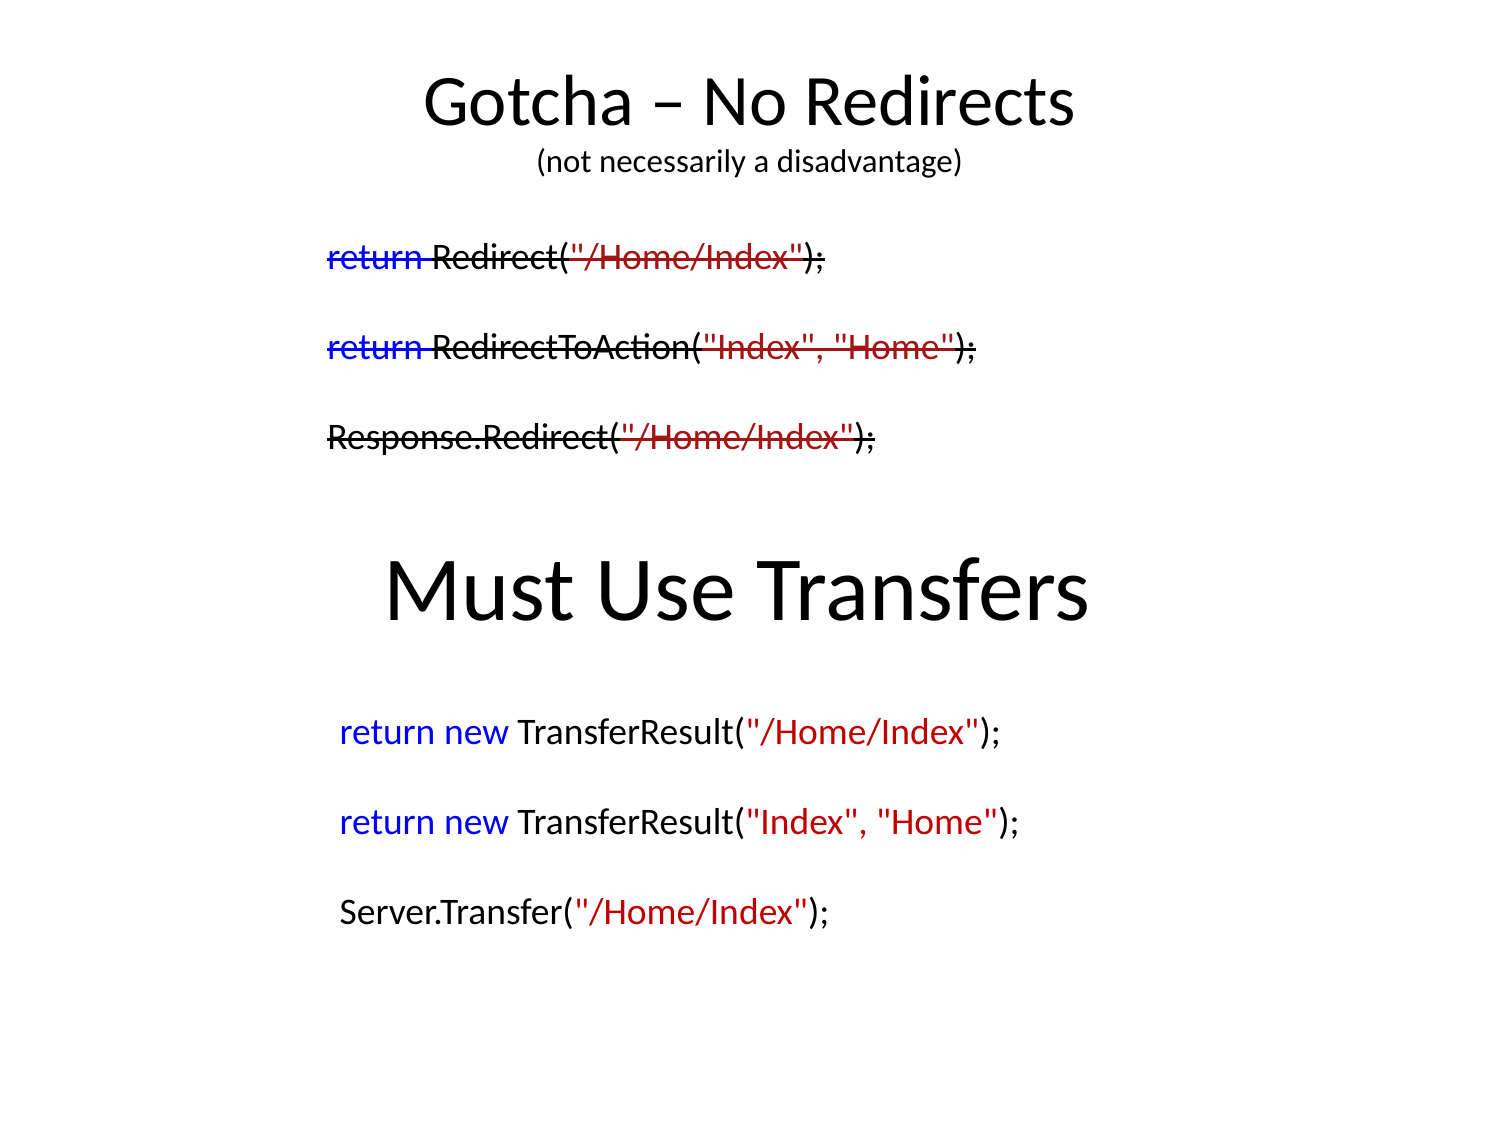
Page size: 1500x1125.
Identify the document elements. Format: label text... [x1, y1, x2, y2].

text_box Must Use Transfers [62, 512, 1413, 655]
text_box return Redirect("/Home/Index"); return RedirectToAction("Index", "Home"); Response.Redirect("/Home/Index"); [312, 224, 1188, 465]
title Gotcha – No Redirects (not necessarily a disadvantage) [75, 45, 1425, 188]
text_box return new TransferResult("/Home/Index"); return new TransferResult("Index", "Home"); Server.Transfer("/Home/Index"); [324, 699, 1163, 940]
